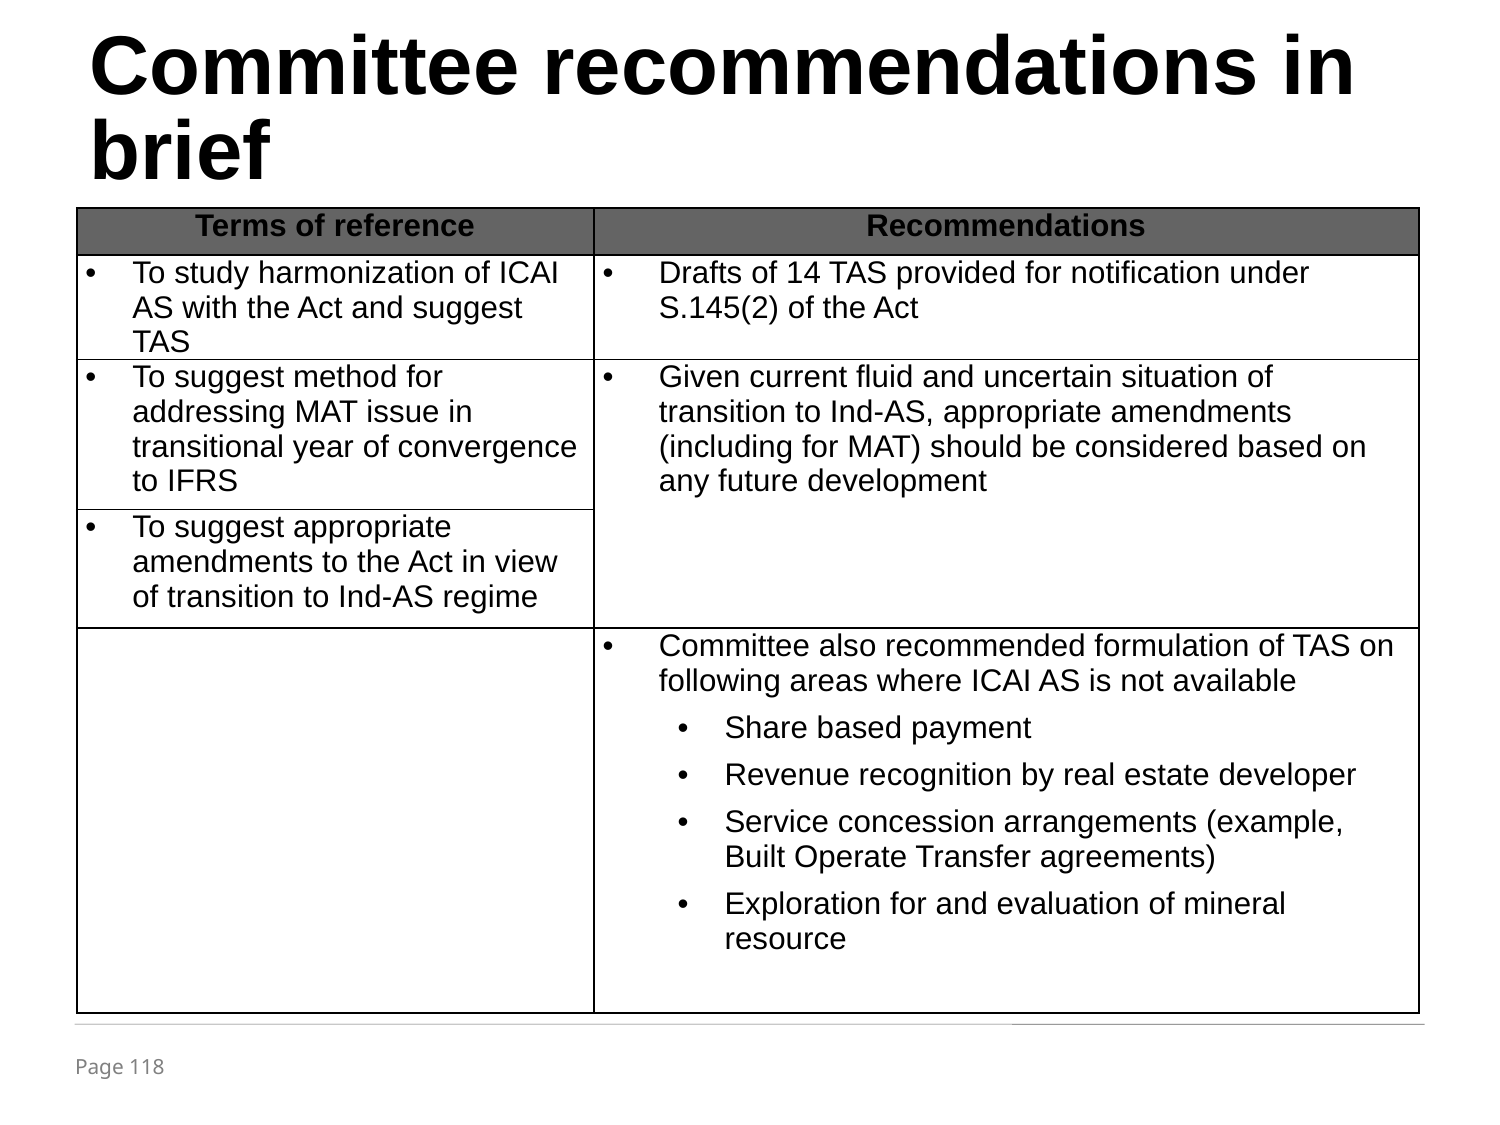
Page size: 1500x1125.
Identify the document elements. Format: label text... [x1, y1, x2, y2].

title Committee recommendations in brief [75, 19, 1426, 161]
table_cell Committee also recommended formulation of TAS on following areas where ICAI AS is not available Share based payment Revenue recognition by real estate developer Service concession arrangements (example, Built Operate Transfer agreements) Exploration for and evaluation of mineral resource [595, 629, 1418, 1012]
table_cell To study harmonization of ICAI AS with the Act and suggest TAS [78, 256, 593, 359]
table_cell To suggest method for addressing MAT issue in transitional year of convergence to IFRS [78, 360, 593, 509]
table_cell [78, 629, 593, 1012]
table_cell Given current fluid and uncertain situation of transition to Ind-AS, appropriate amendments (including for MAT) should be considered based on any future development [595, 360, 1418, 627]
table_cell To suggest appropriate amendments to the Act in view of transition to Ind-AS regime [78, 510, 593, 627]
table_cell Drafts of 14 TAS provided for notification under S.145(2) of the Act [595, 256, 1418, 359]
table_header Recommendations [595, 209, 1418, 254]
table_header Terms of reference [78, 209, 593, 254]
